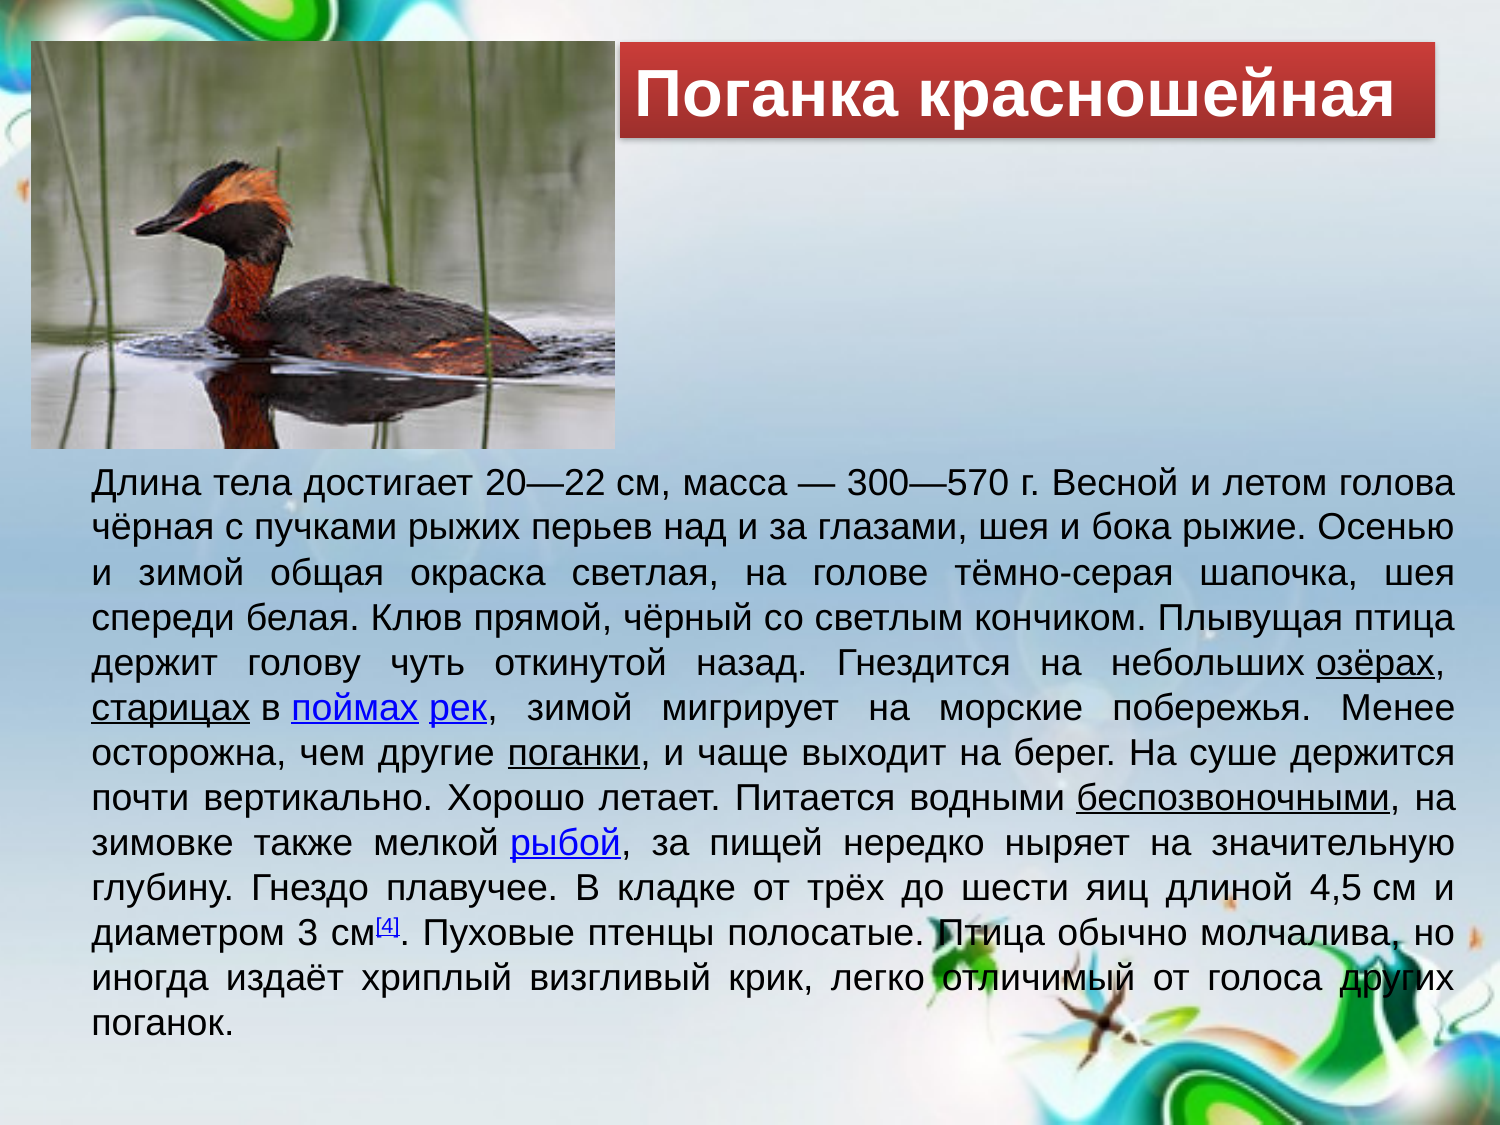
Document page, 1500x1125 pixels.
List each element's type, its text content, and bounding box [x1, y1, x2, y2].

picture [0, 0, 1500, 1125]
text_box Поганка красношейная [620, 42, 1436, 138]
text_box Длина тела достигает 20—22 см, масса — 300—570 г. Весной и летом голова чёрная с пучками рыжих перьев над и за глазами, шея и бока рыжие. Осенью и зимой общая окраска светлая, на голове тёмно-серая шапочка, шея спереди белая. Клюв прямой, чёрный со светлым кончиком. Плывущая птица держит голову чуть откинутой назад. Гнездится на небольших озёрах, старицах в поймах рек, зимой мигрирует на морские побережья. Менее осторожна, чем другие поганки, и чаще выходит на берег. На суше держится почти вертикально. Хорошо летает. Питается водными беспозвоночными, на зимовке также мелкой рыбой, за пищей нередко ныряет на значительную глубину. Гнездо плавучее. В кладке от трёх до шести яиц длиной 4,5 см и диаметром 3 см[4]. Пуховые птенцы полосатые. Птица обычно молчалива, но иногда издаёт хриплый визгливый крик, легко отличимый от голоса других поганок. [76, 450, 1471, 1050]
